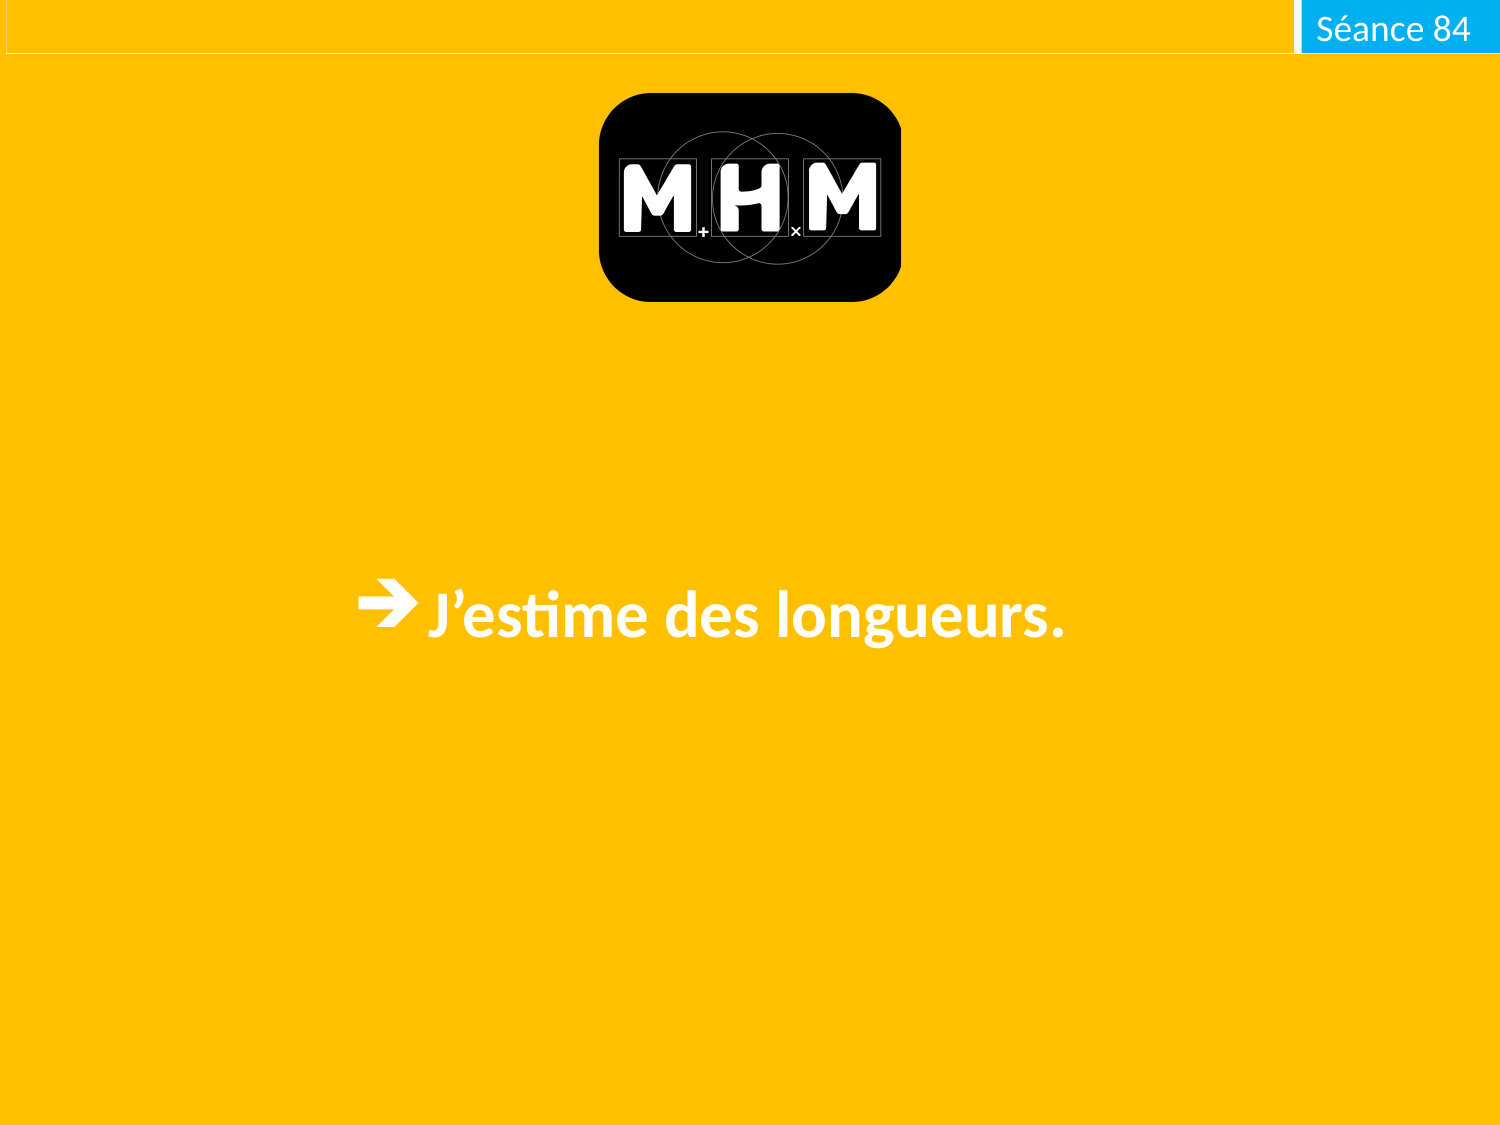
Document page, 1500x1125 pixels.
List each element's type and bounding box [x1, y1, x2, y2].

text_box [0, 54, 1500, 1125]
